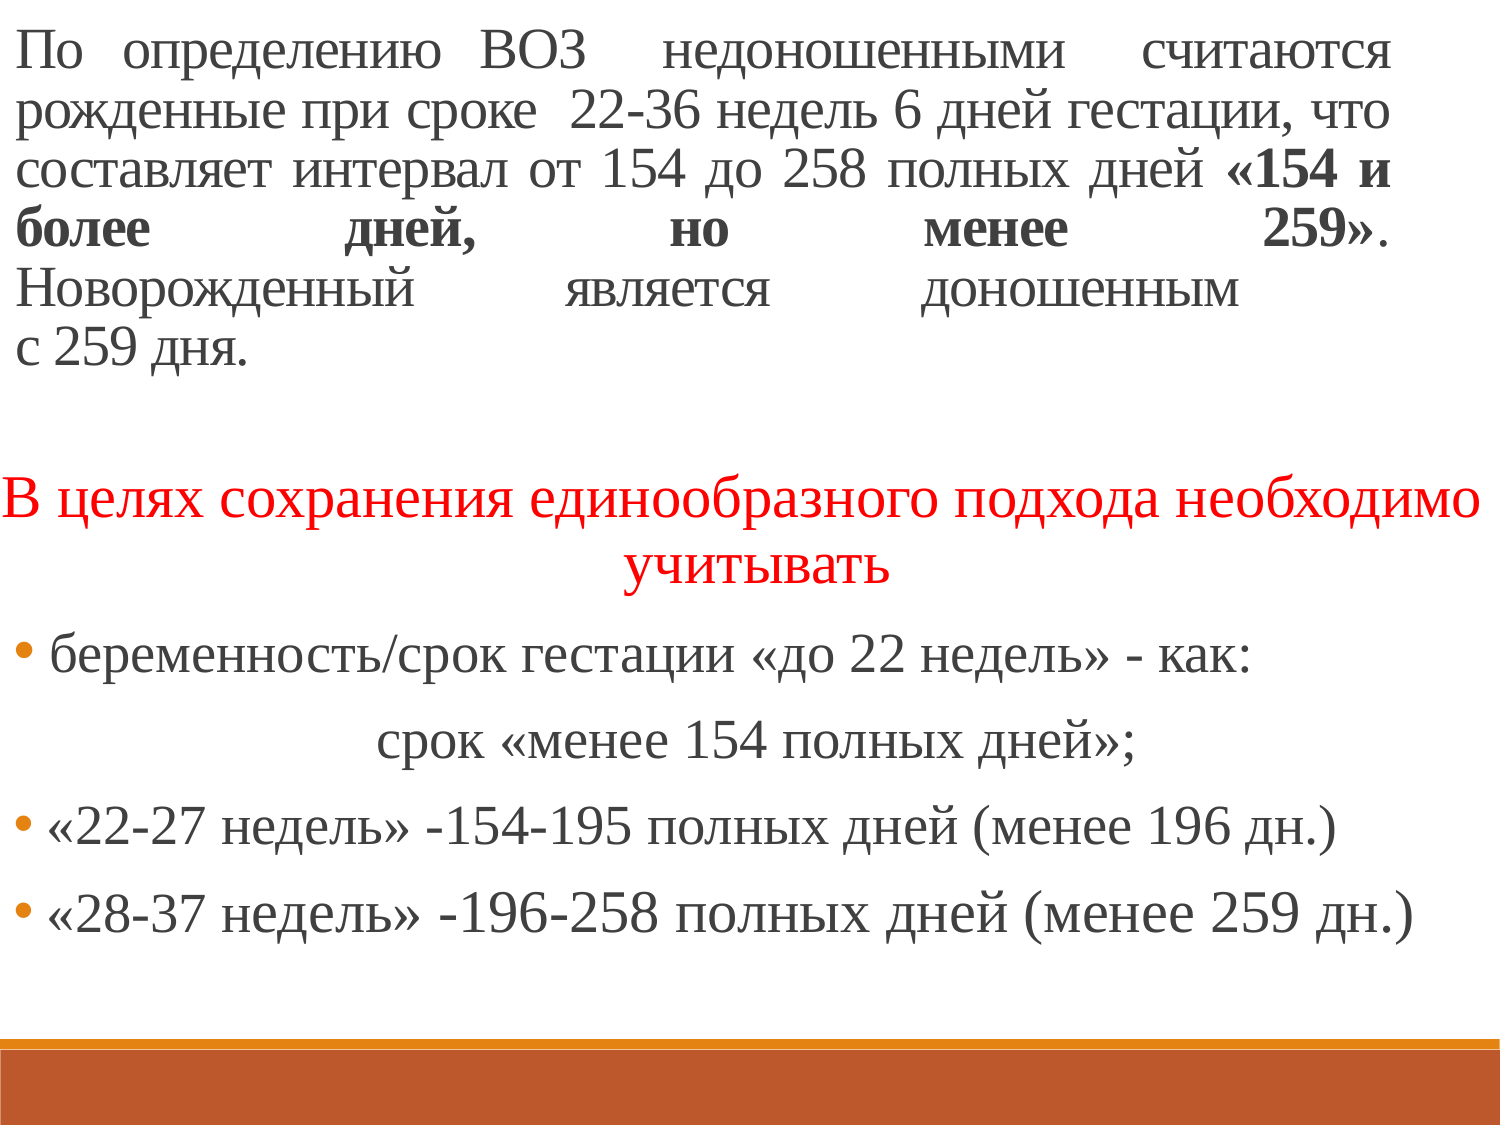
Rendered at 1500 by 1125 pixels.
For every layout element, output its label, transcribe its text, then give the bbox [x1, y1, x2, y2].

list В целях сохранения единообразного подхода необходимо учитывать беременность/срок гестации «до 22 недель» - как: срок «менее 154 полных дней»; «22-27 недель» -154-195 полных дней (менее 196 дн.) «28-37 недель» -196-258 полных дней (менее 259 дн.) [0, 385, 1500, 958]
title По определению ВОЗ недоношенными считаются рожденные при сроке 22-36 недель 6 дней гестации, что составляет интервал от 154 до 258 полных дней «154 и более дней, но менее 259». Новорожденный является доношенным с 259 дня. [0, 0, 1406, 385]
